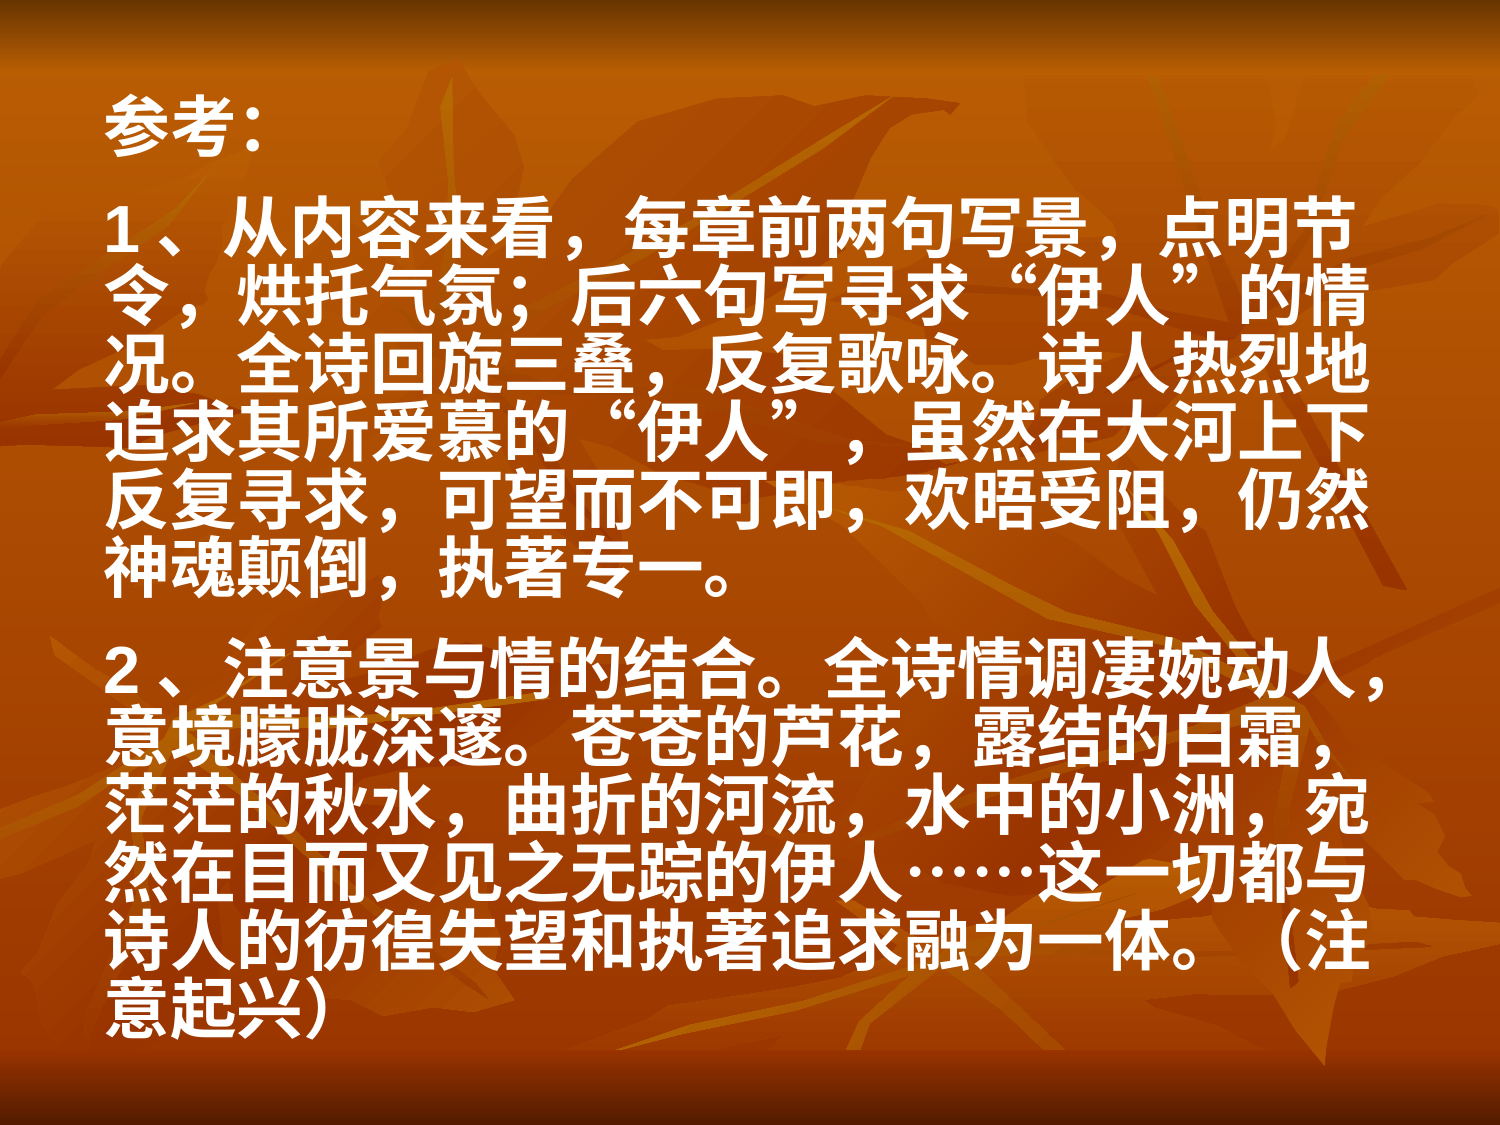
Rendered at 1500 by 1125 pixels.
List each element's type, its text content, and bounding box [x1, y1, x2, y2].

text_box 参考： 1、从内容来看，每章前两句写景，点明节令，烘托气氛；后六句写寻求“伊人”的情况。全诗回旋三叠，反复歌咏。诗人热烈地追求其所爱慕的“伊人”，虽然在大河上下反复寻求，可望而不可即，欢晤受阻，仍然神魂颠倒，执著专一。 2、注意景与情的结合。全诗情调凄婉动人，意境朦胧深邃。苍苍的芦花，露结的白霜，茫茫的秋水，曲折的河流，水中的小洲，宛然在目而又见之无踪的伊人……这一切都与诗人的彷徨失望和执著追求融为一体。（注意起兴） [88, 90, 1400, 1055]
